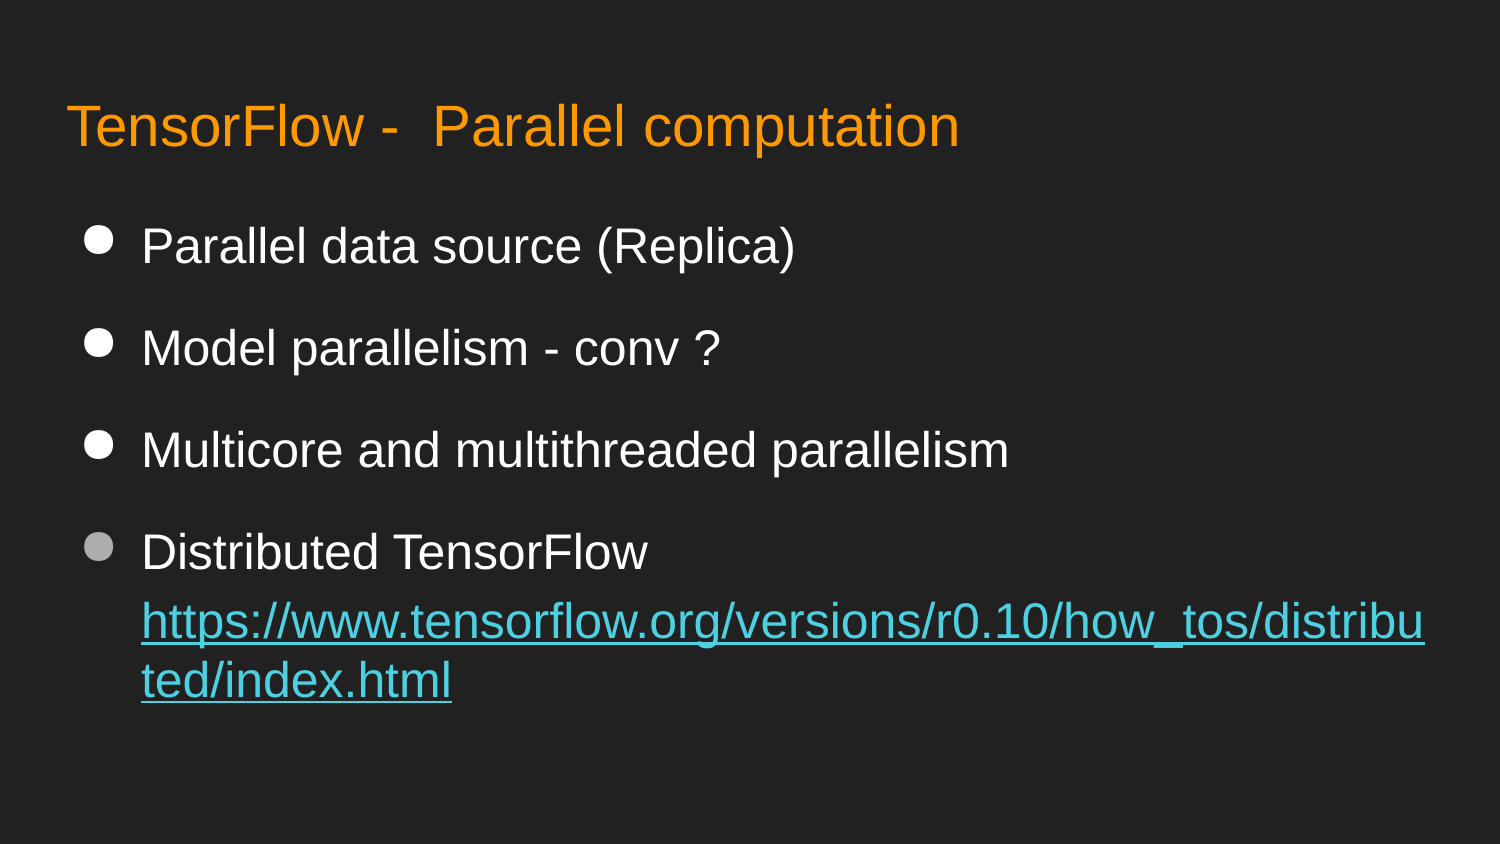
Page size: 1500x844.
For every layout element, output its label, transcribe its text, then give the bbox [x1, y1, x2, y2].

list Parallel data source (Replica) Model parallelism - conv ? Multicore and multithreaded parallelism Distributed TensorFlow https://www.tensorflow.org/versions/r0.10/how_tos/distributed/index.html [51, 189, 1449, 750]
title TensorFlow - Parallel computation [51, 72, 1449, 167]
